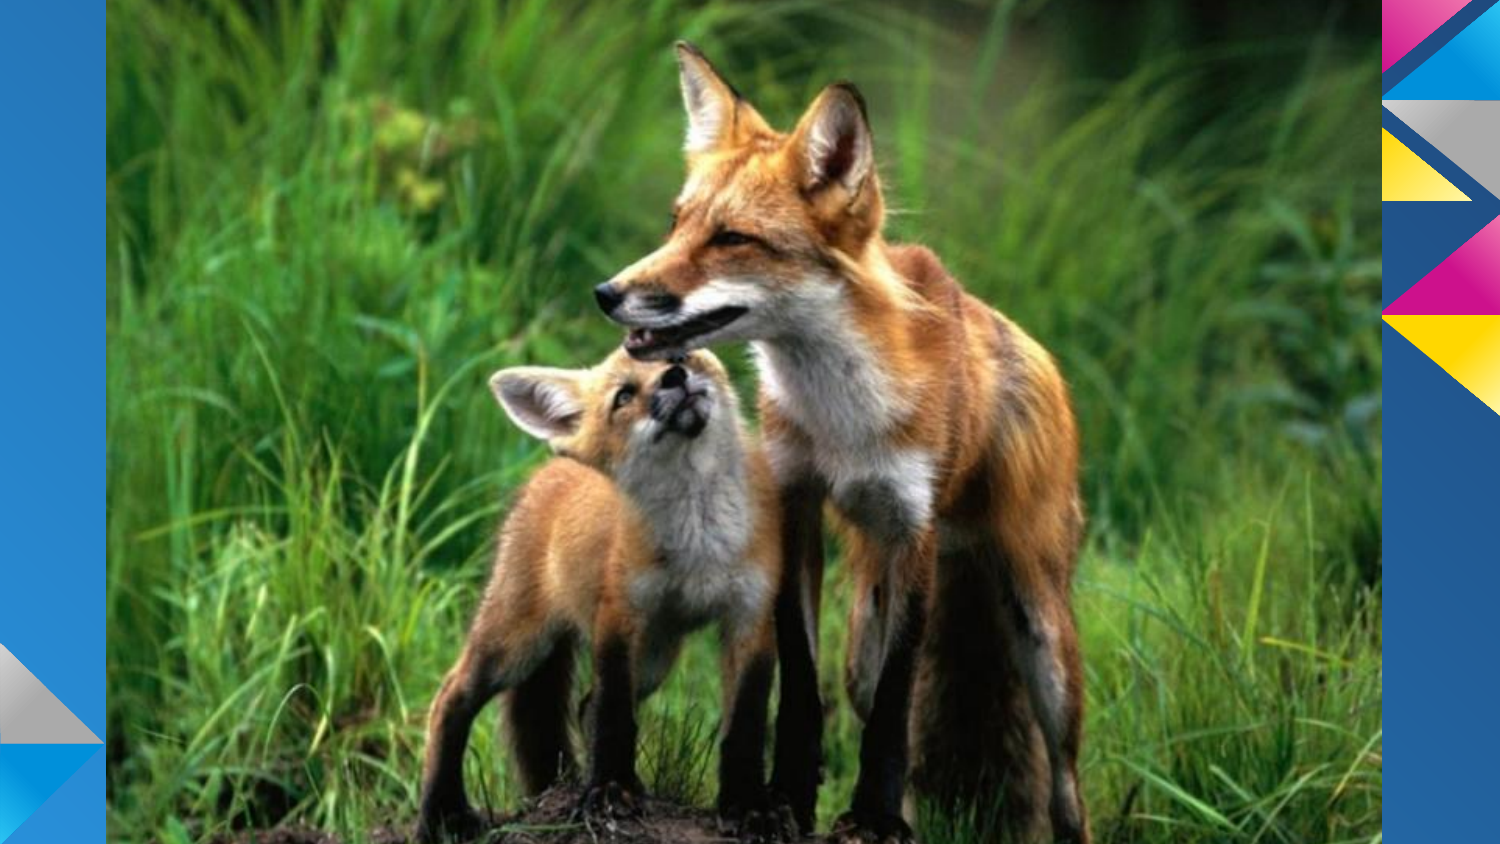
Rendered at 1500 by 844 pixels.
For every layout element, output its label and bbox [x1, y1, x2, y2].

picture [105, 0, 1382, 844]
